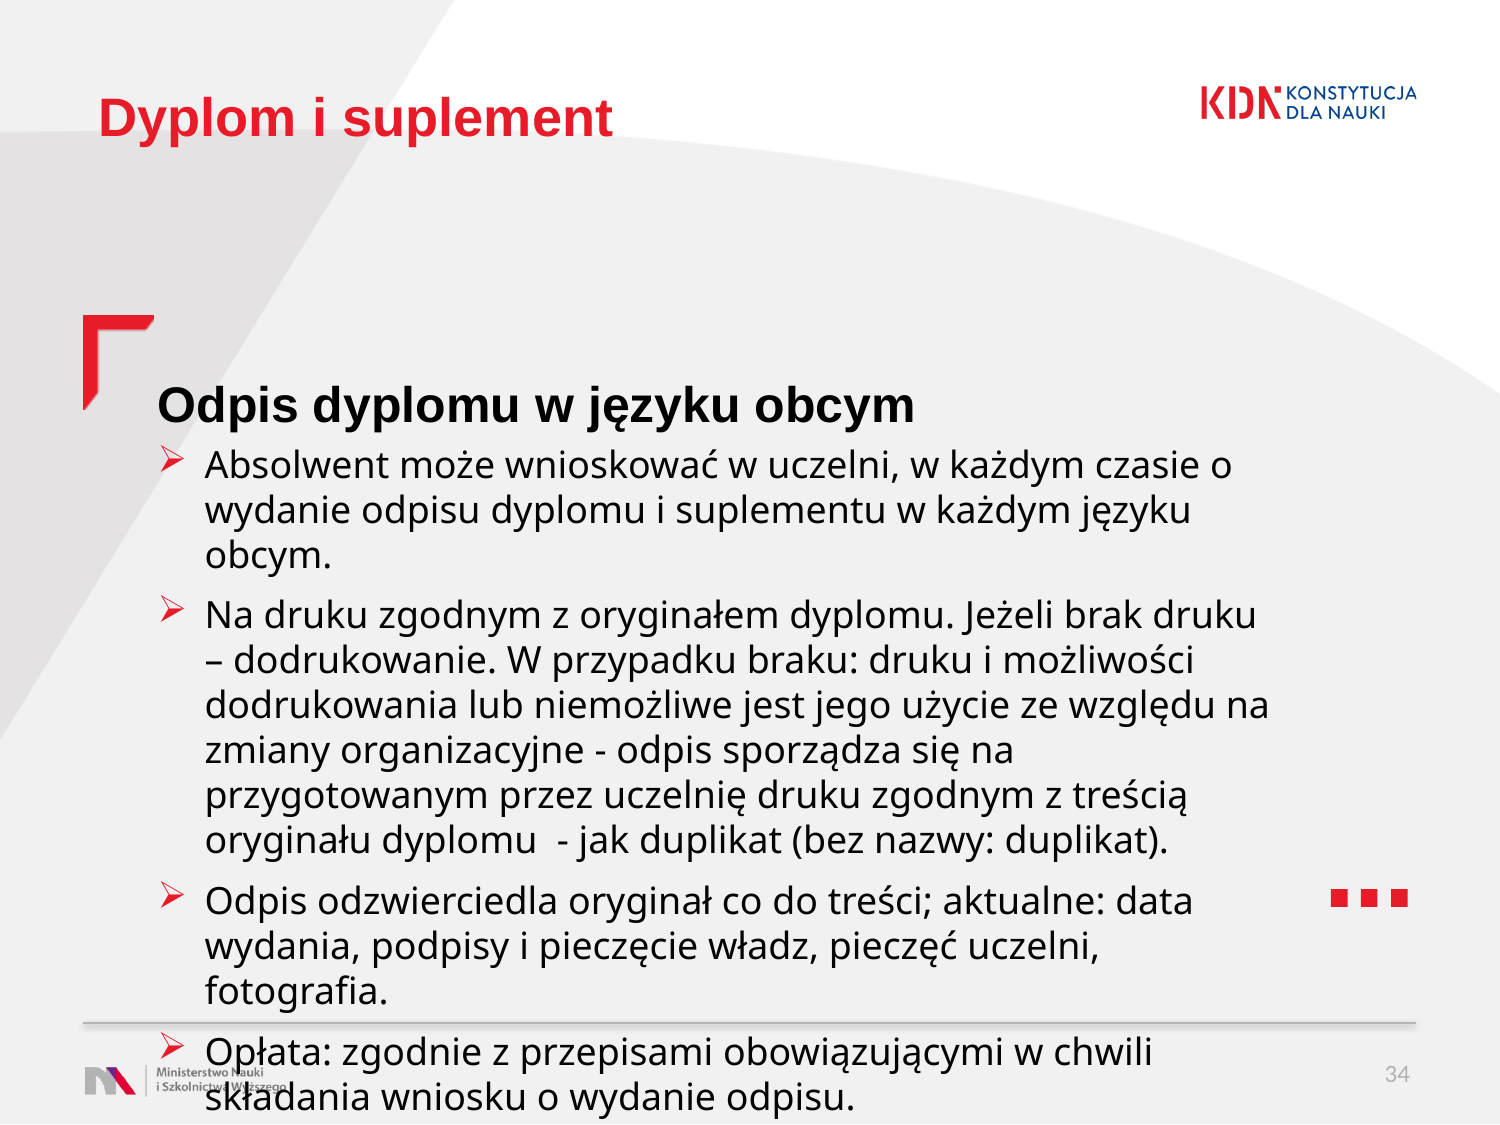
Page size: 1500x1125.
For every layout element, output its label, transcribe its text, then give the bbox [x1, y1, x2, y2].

picture [0, 0, 1500, 1125]
text_box Odpis dyplomu w języku obcym [142, 365, 1264, 440]
title Dyplom i suplement [83, 74, 1170, 143]
list Absolwent może wnioskować w uczelni, w każdym czasie o wydanie odpisu dyplomu i suplementu w każdym języku obcym. Na druku zgodnym z oryginałem dyplomu. Jeżeli brak druku – dodrukowanie. W przypadku braku: druku i możliwości dodrukowania lub niemożliwe jest jego użycie ze względu na zmiany organizacyjne - odpis sporządza się na przygotowanym przez uczelnię druku zgodnym z treścią oryginału dyplomu - jak duplikat (bez nazwy: duplikat). Odpis odzwierciedla oryginał co do treści; aktualne: data wydania, podpisy i pieczęcie władz, pieczęć uczelni, fotografia. Opłata: zgodnie z przepisami obowiązującymi w chwili składania wniosku o wydanie odpisu. [142, 433, 1295, 1059]
slide_number 34 [1074, 1042, 1425, 1103]
